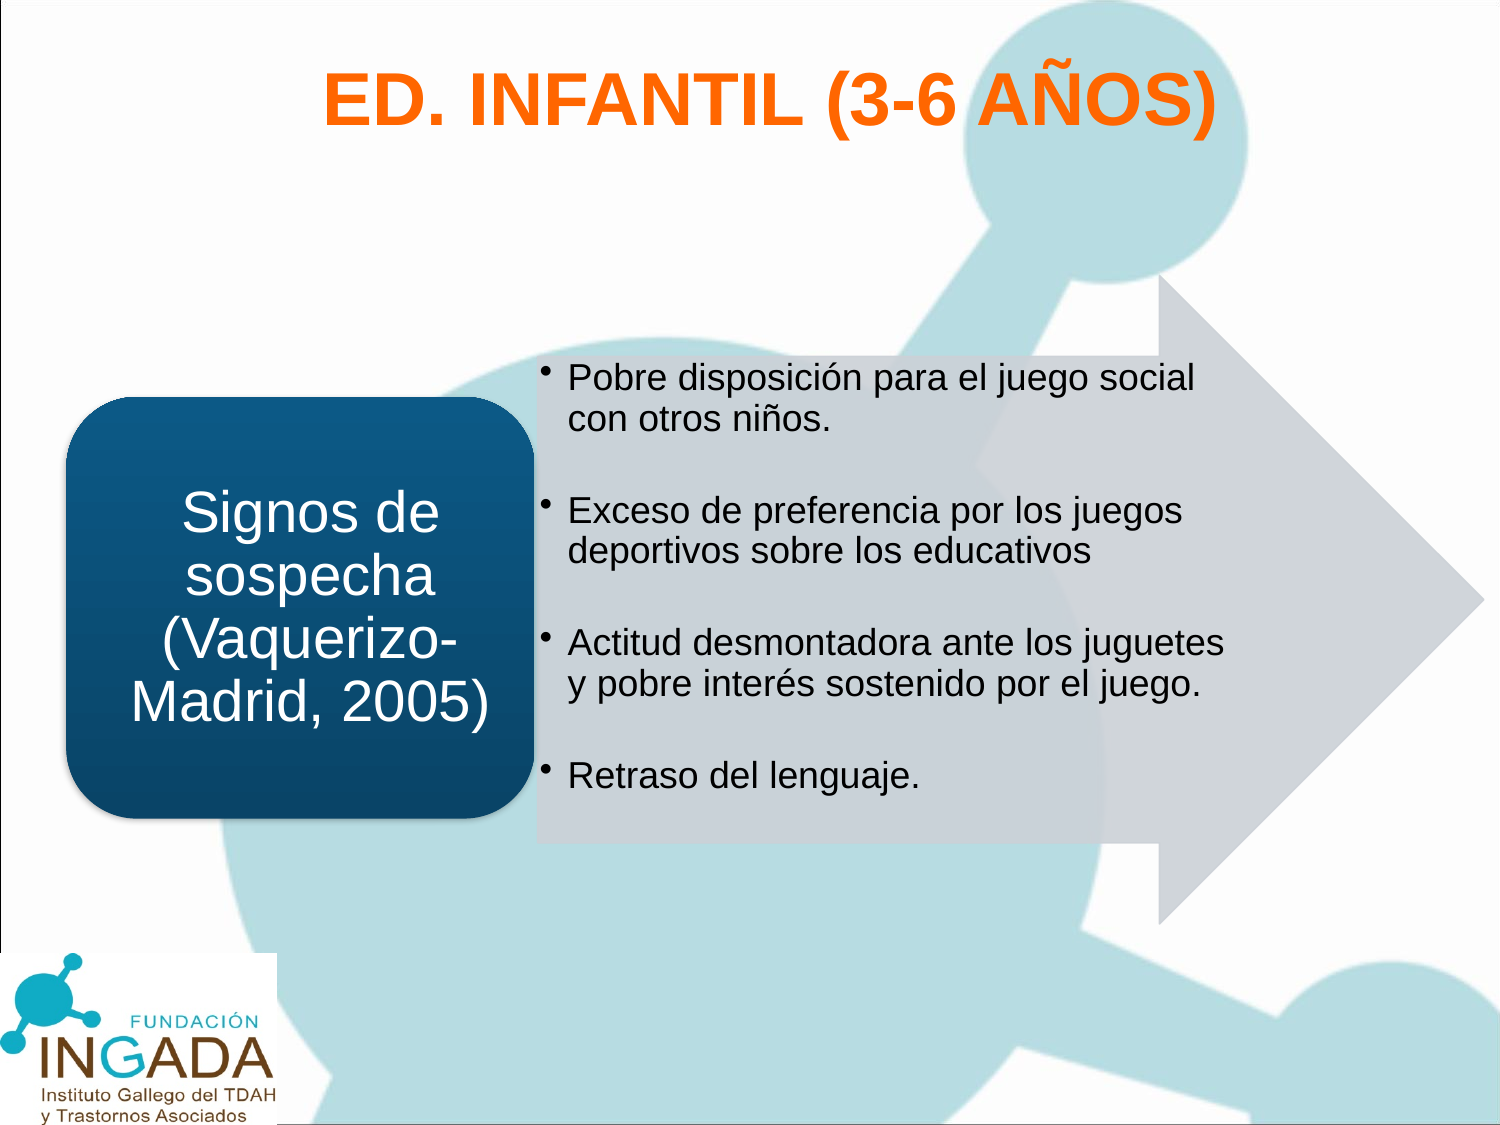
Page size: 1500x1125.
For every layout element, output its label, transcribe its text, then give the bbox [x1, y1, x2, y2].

picture [0, 0, 1500, 255]
picture [0, 982, 1500, 1125]
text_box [0, 255, 1500, 982]
text_box ED. INFANTIL (3-6 AÑOS) [106, 42, 1394, 168]
